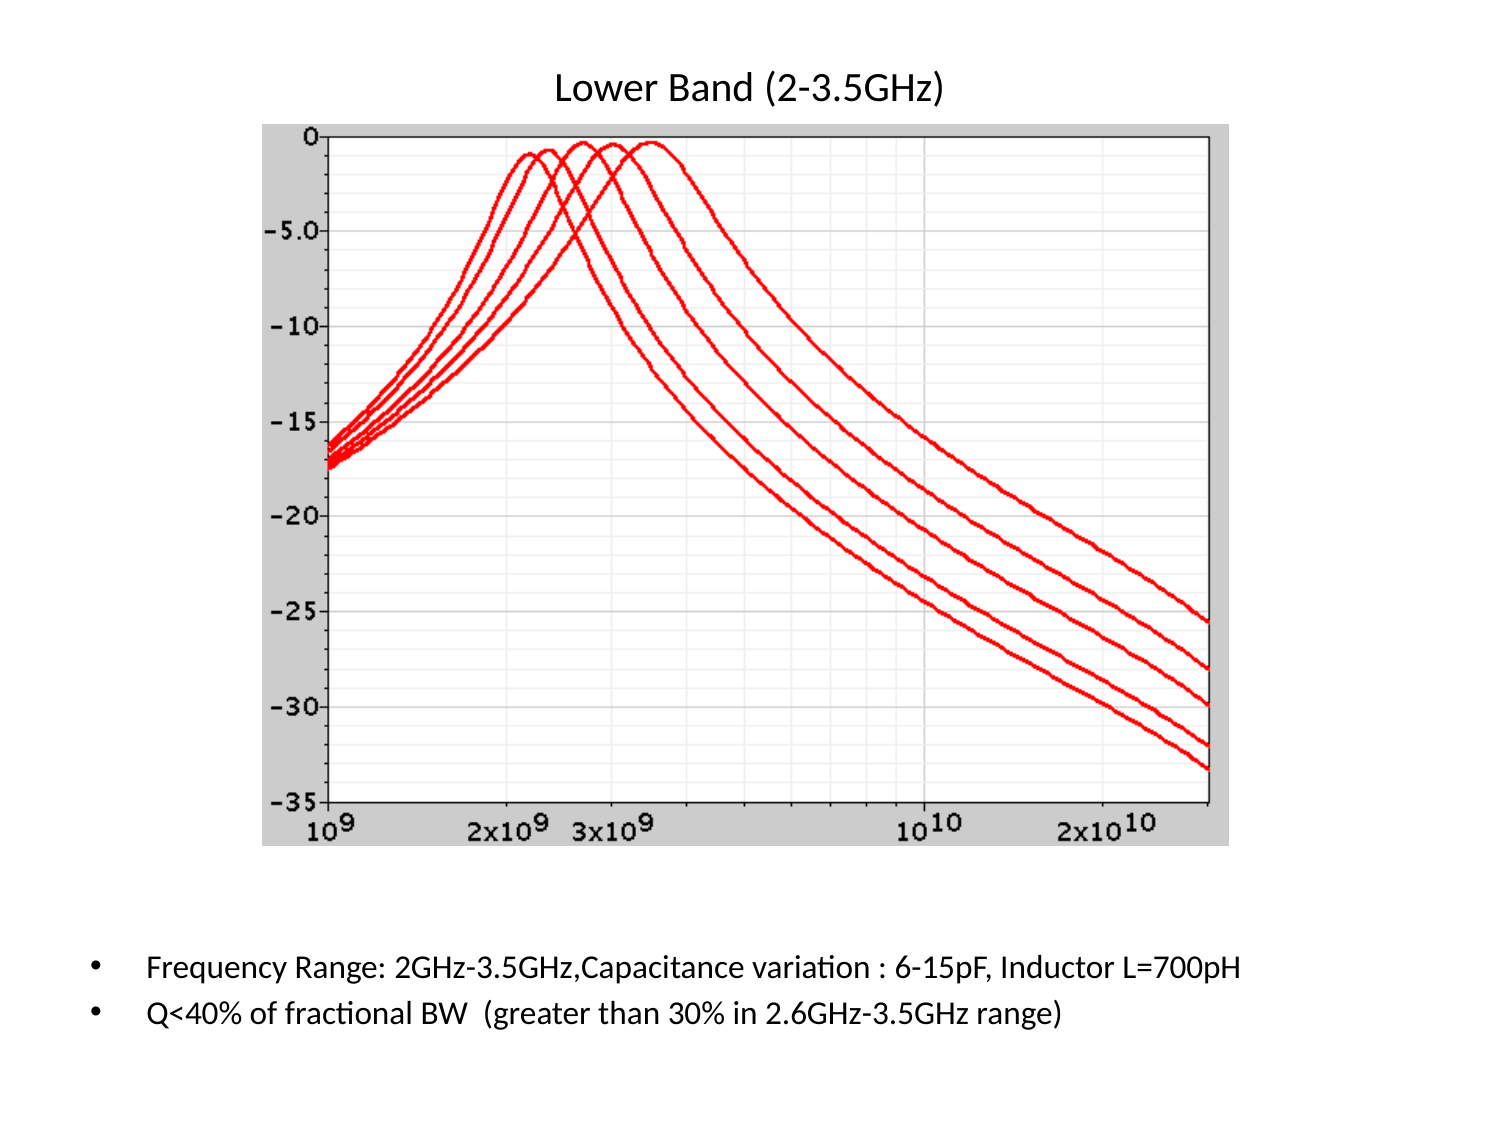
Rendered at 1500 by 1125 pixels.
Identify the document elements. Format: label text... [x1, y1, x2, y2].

title Lower Band (2-3.5GHz) [75, 45, 1425, 125]
picture [262, 124, 1229, 846]
list Frequency Range: 2GHz-3.5GHz,Capacitance variation : 6-15pF, Inductor L=700pH Q<40% of fractional BW (greater than 30% in 2.6GHz-3.5GHz range) [75, 937, 1425, 1055]
